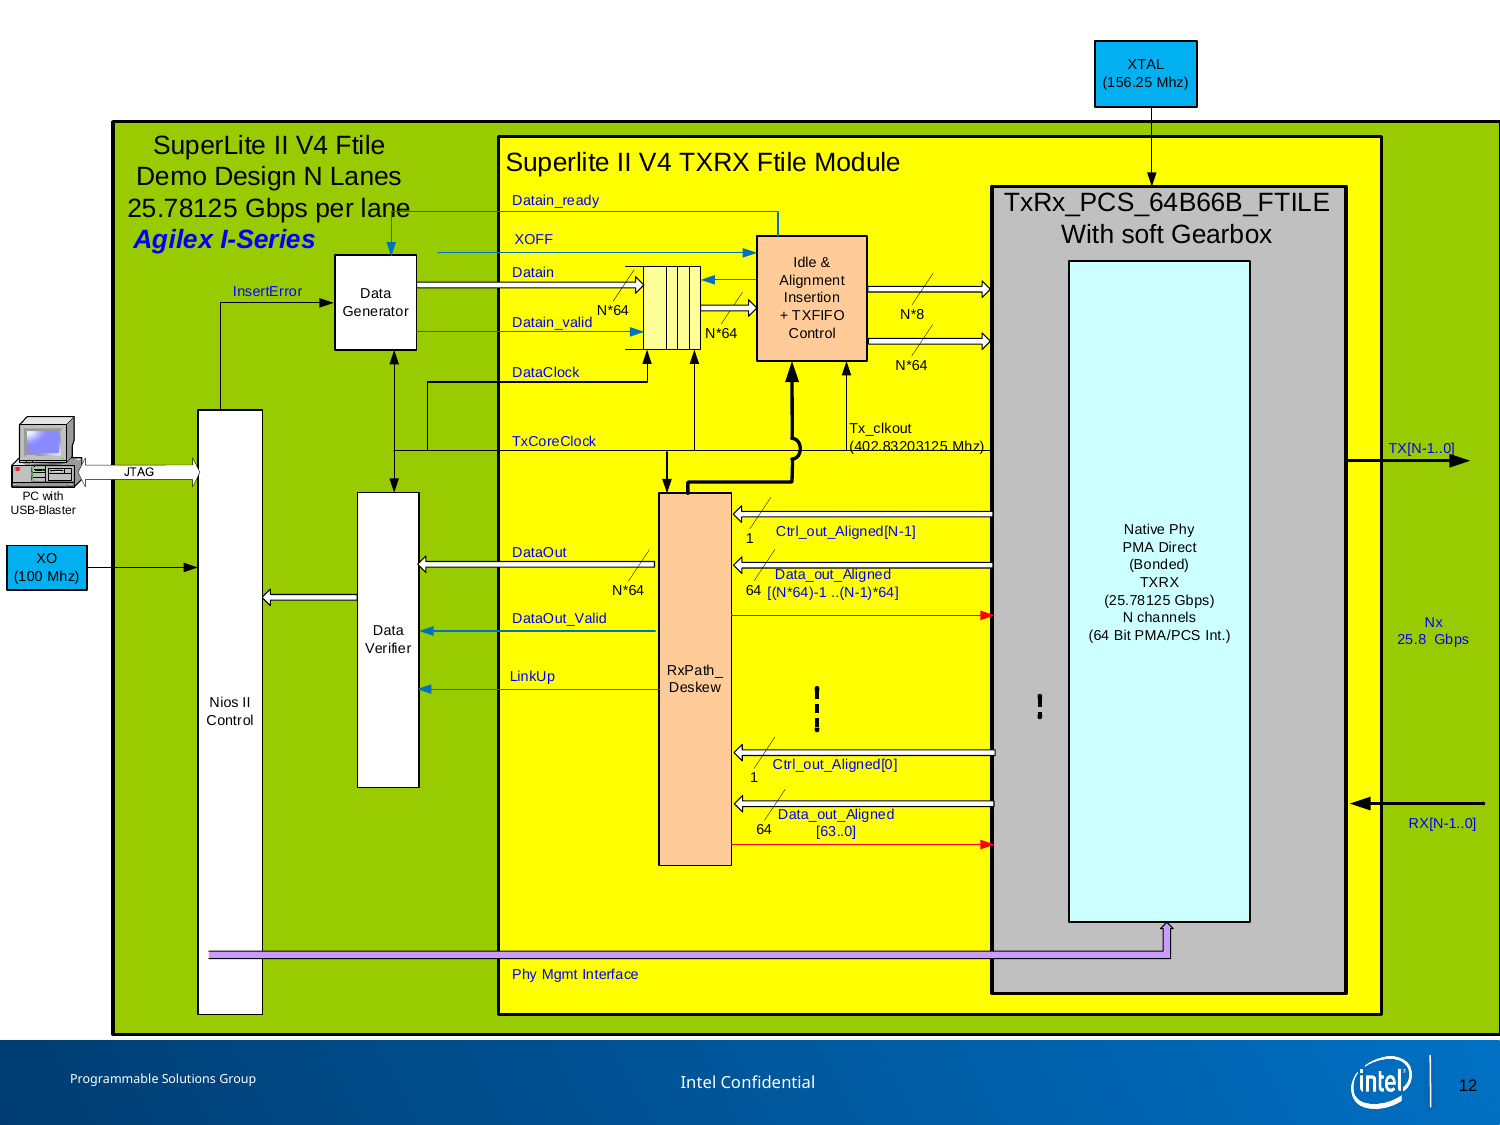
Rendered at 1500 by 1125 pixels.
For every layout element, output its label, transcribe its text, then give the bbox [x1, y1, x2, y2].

picture [2, 37, 1500, 1037]
slide_number 12 [1127, 1055, 1478, 1116]
